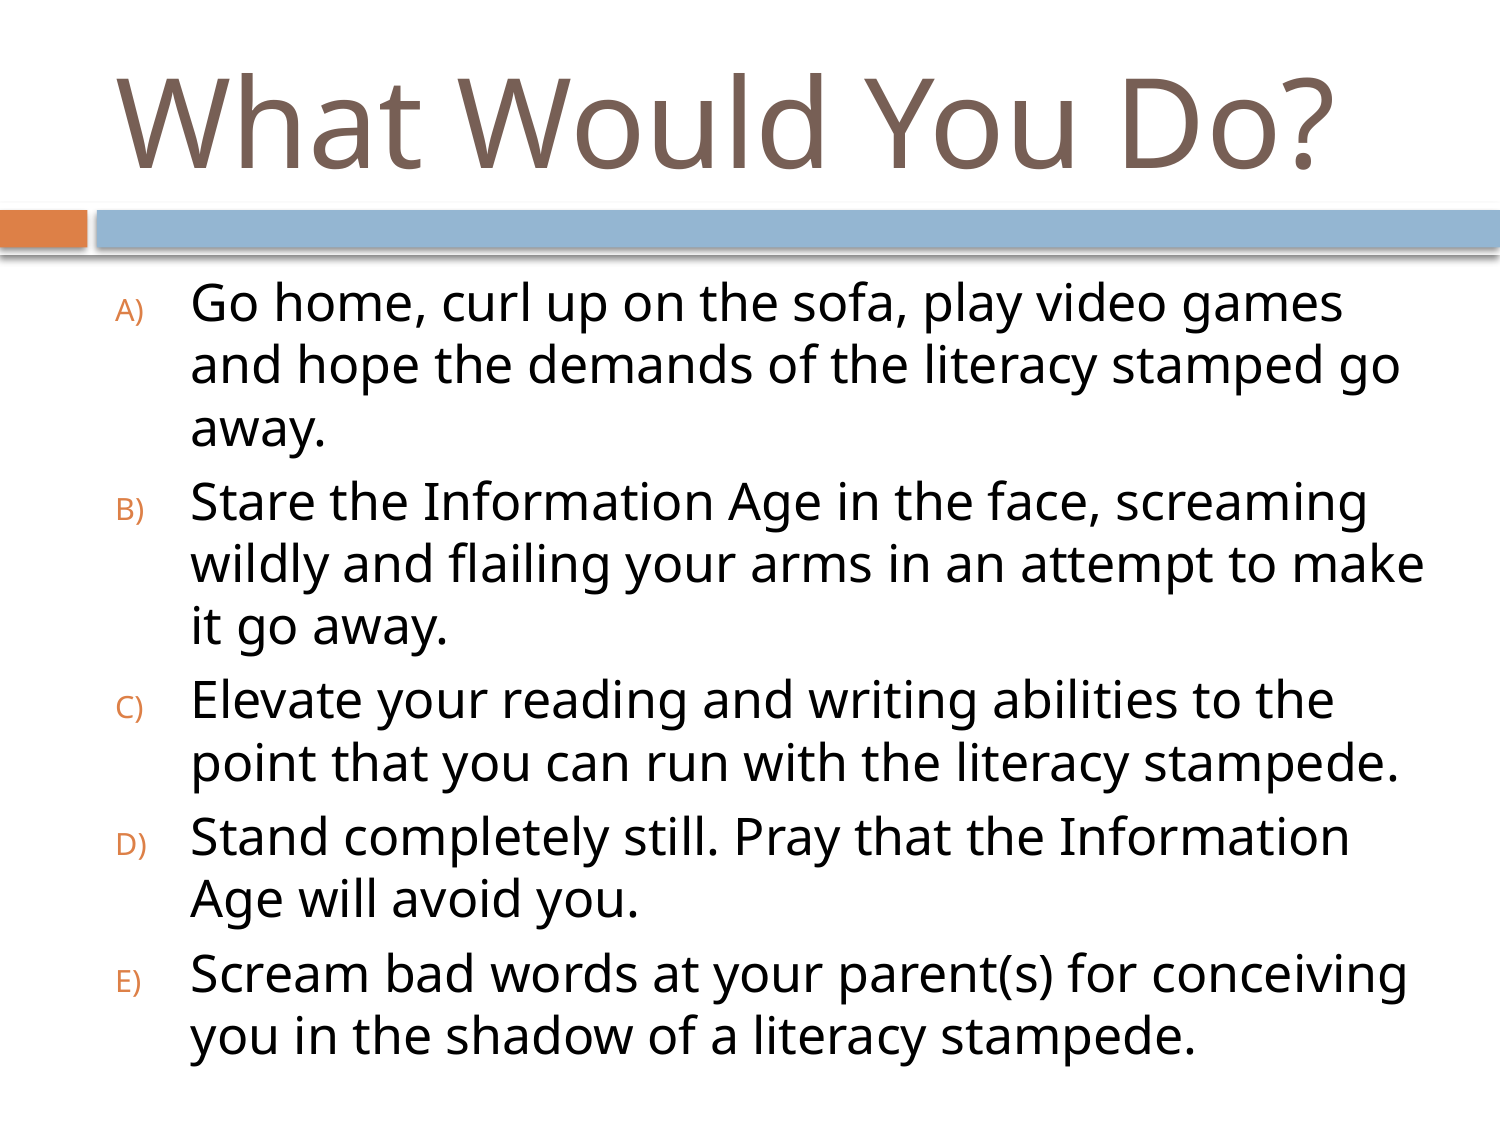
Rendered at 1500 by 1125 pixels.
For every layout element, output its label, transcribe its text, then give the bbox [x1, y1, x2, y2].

title What Would You Do? [100, 37, 1438, 200]
list Go home, curl up on the sofa, play video games and hope the demands of the literacy stamped go away. Stare the Information Age in the face, screaming wildly and flailing your arms in an attempt to make it go away. Elevate your reading and writing abilities to the point that you can run with the literacy stampede. Stand completely still. Pray that the Information Age will avoid you. Scream bad words at your parent(s) for conceiving you in the shadow of a literacy stampede. [100, 262, 1463, 1075]
